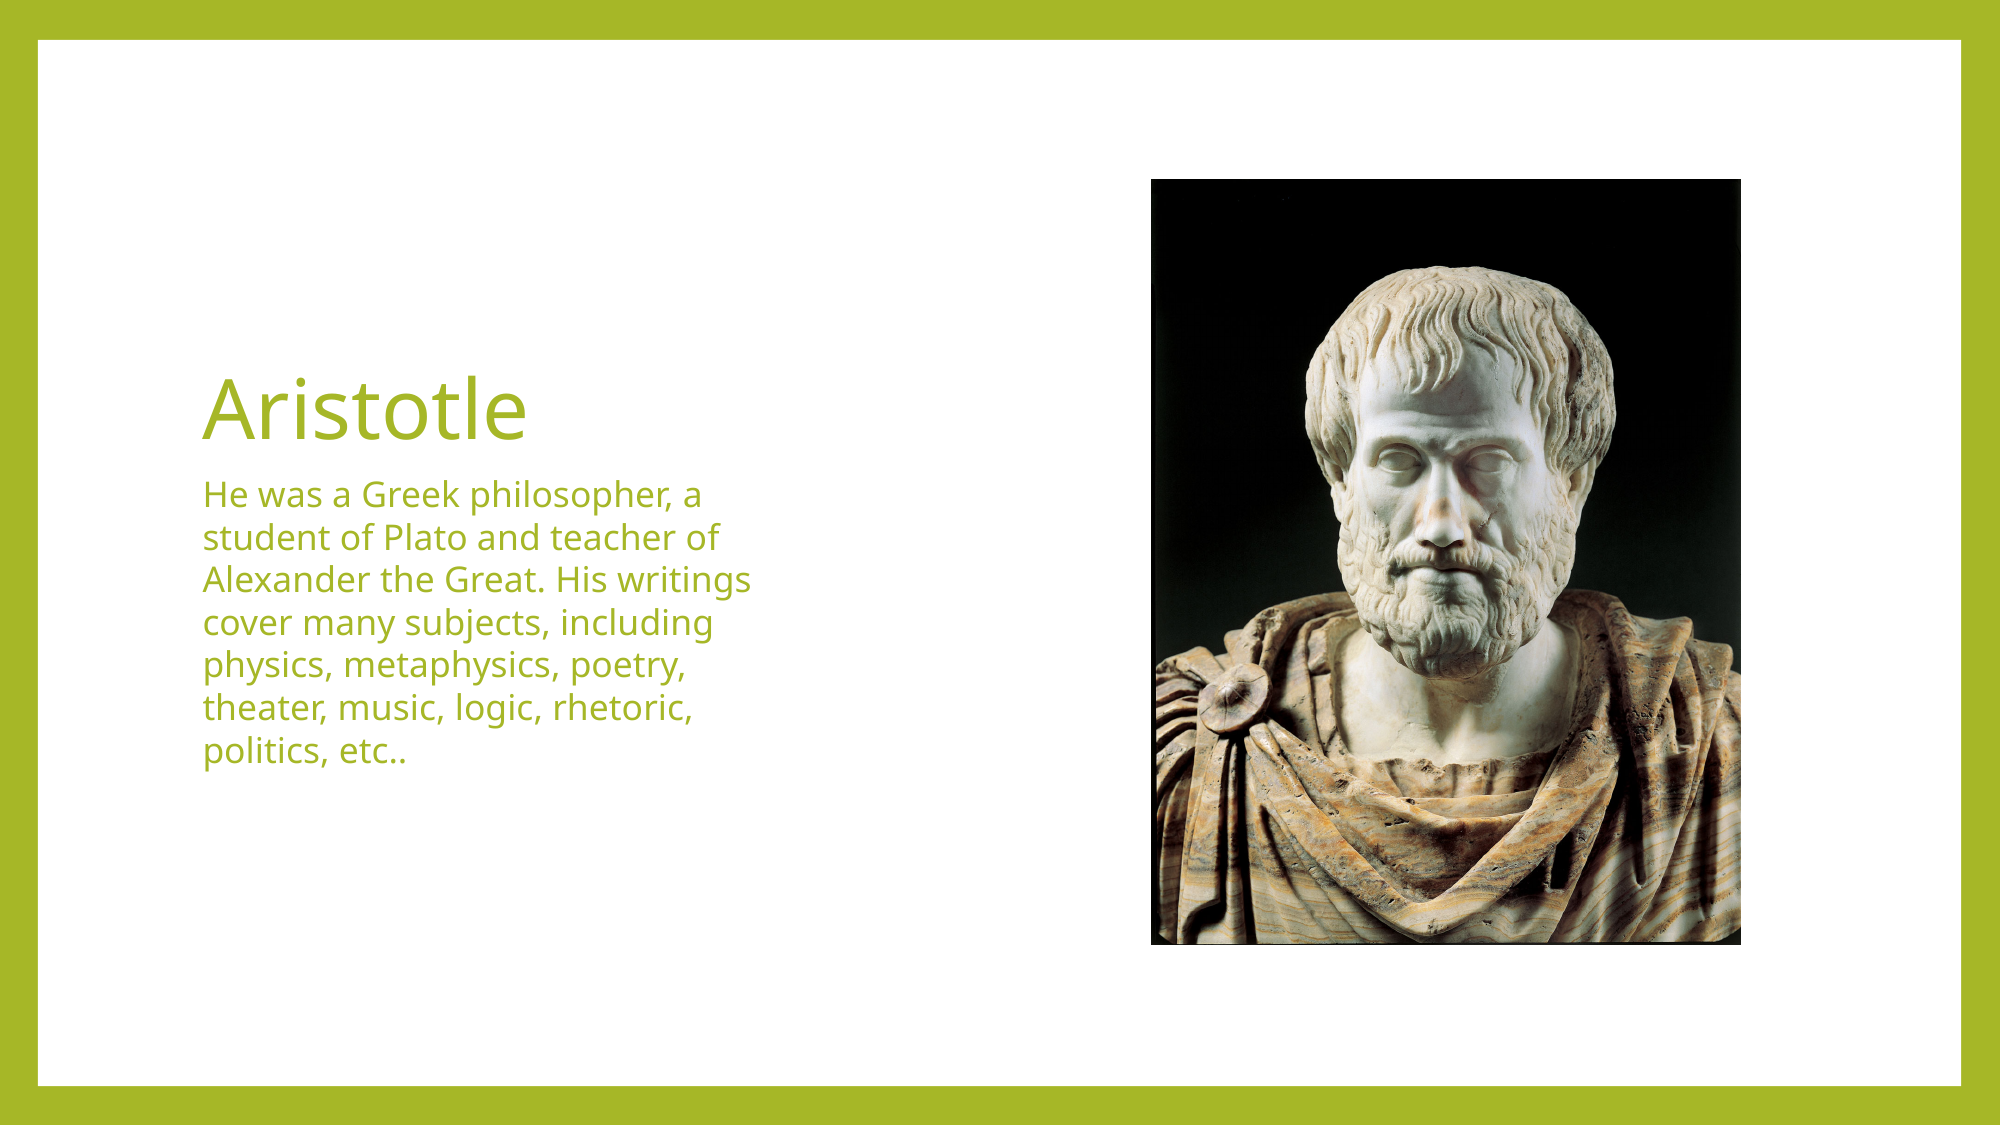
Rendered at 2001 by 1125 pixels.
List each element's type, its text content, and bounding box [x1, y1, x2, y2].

list He was a Greek philosopher, a student of Plato and teacher of Alexander the Great. His writings cover many subjects, including physics, metaphysics, poetry, theater, music, logic, rhetoric, politics, etc.. [187, 464, 833, 960]
title Aristotle [187, 179, 833, 464]
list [1150, 179, 1741, 946]
